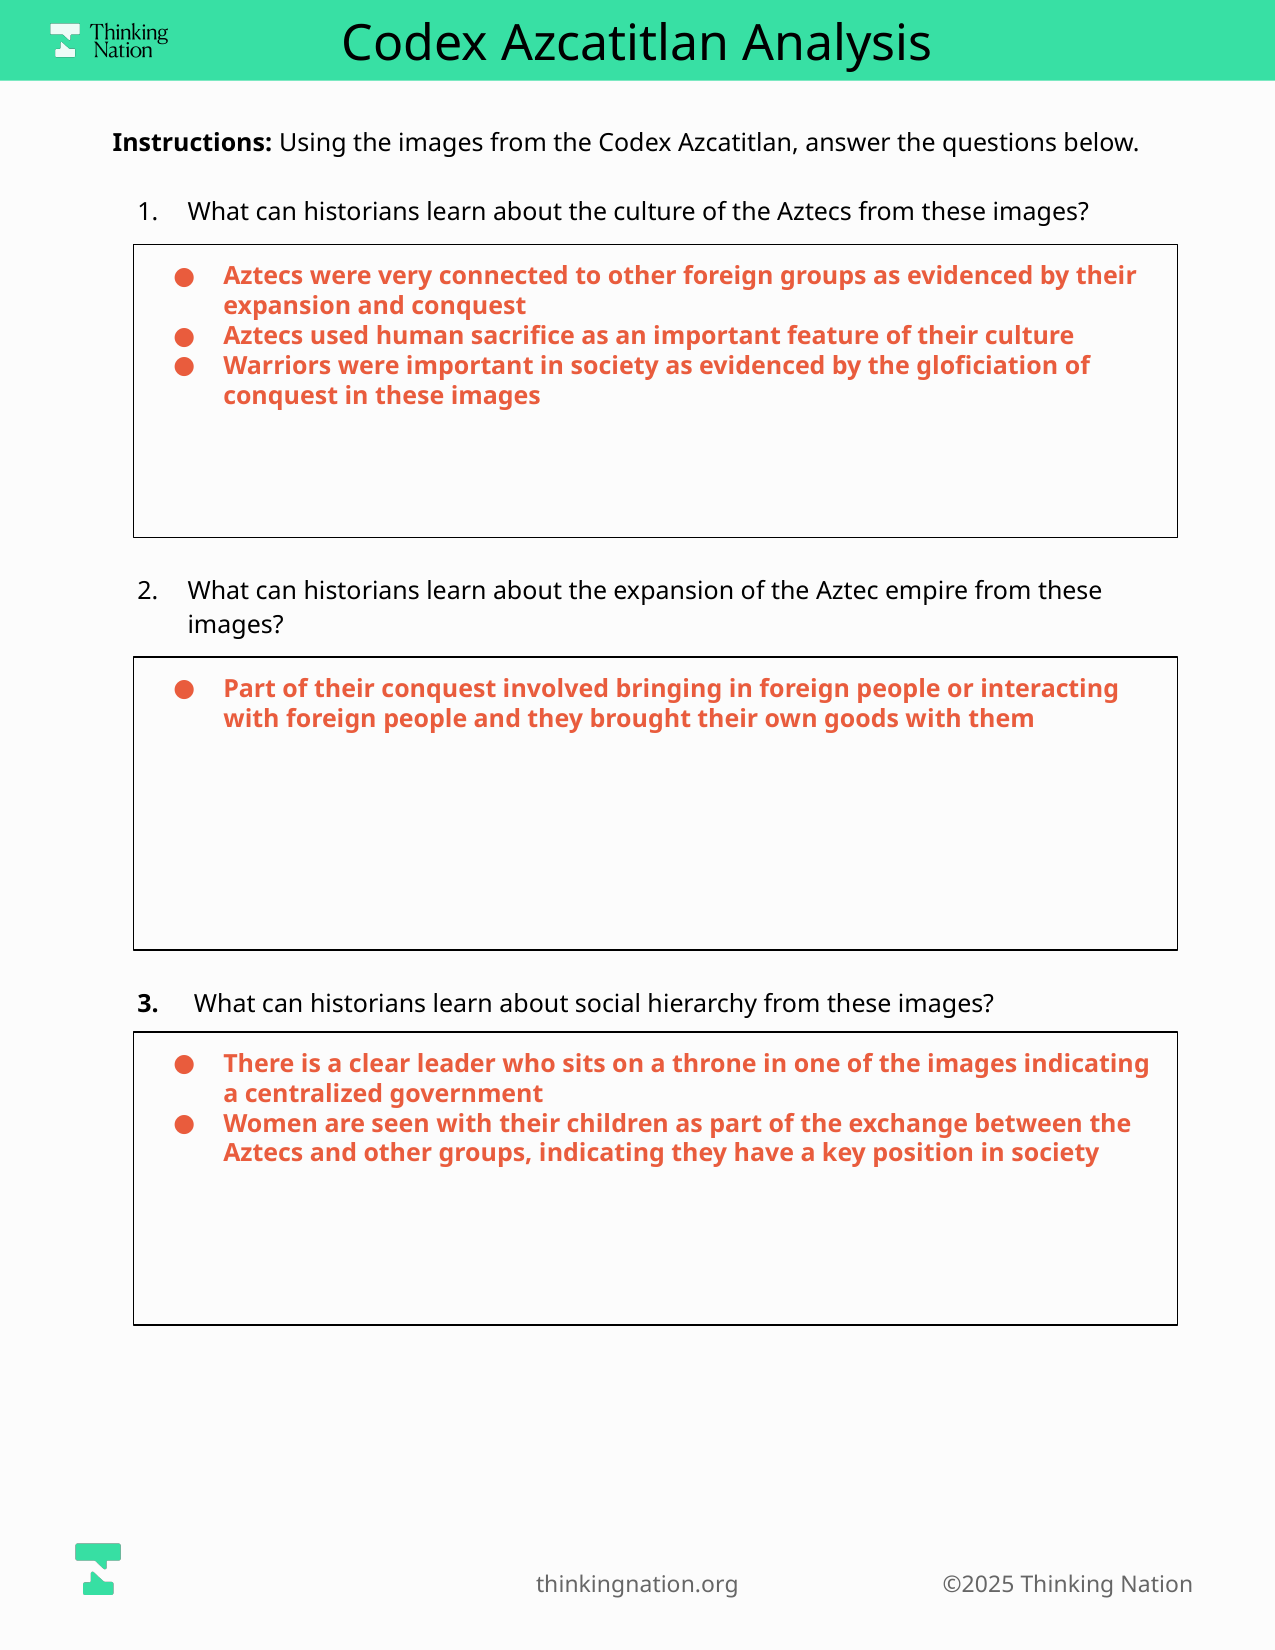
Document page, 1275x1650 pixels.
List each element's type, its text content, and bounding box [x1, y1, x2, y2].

picture [36, 12, 172, 69]
text_box Codex Azcatitlan Analysis [0, 0, 1275, 81]
text_box ©2025 Thinking Nation [907, 1553, 1210, 1605]
picture [62, 1533, 134, 1605]
text_box thinkingnation.org [486, 1553, 789, 1605]
text_box There is a clear leader who sits on a throne in one of the images indicating a centralized government Women are seen with their children as part of the exchange between the Aztecs and other groups, indicating they have a key position in society [133, 1032, 1178, 1325]
text_box Instructions: Using the images from the Codex Azcatitlan, answer the questions below. What can historians learn about the culture of the Aztecs from these images? What can historians learn about the expansion of the Aztec empire from these images? What can historians learn about social hierarchy from these images? [97, 107, 1178, 1412]
text_box Aztecs were very connected to other foreign groups as evidenced by their expansion and conquest Aztecs used human sacrifice as an important feature of their culture Warriors were important in society as evidenced by the gloficiation of conquest in these images [133, 244, 1178, 538]
text_box Part of their conquest involved bringing in foreign people or interacting with foreign people and they brought their own goods with them [133, 657, 1178, 950]
